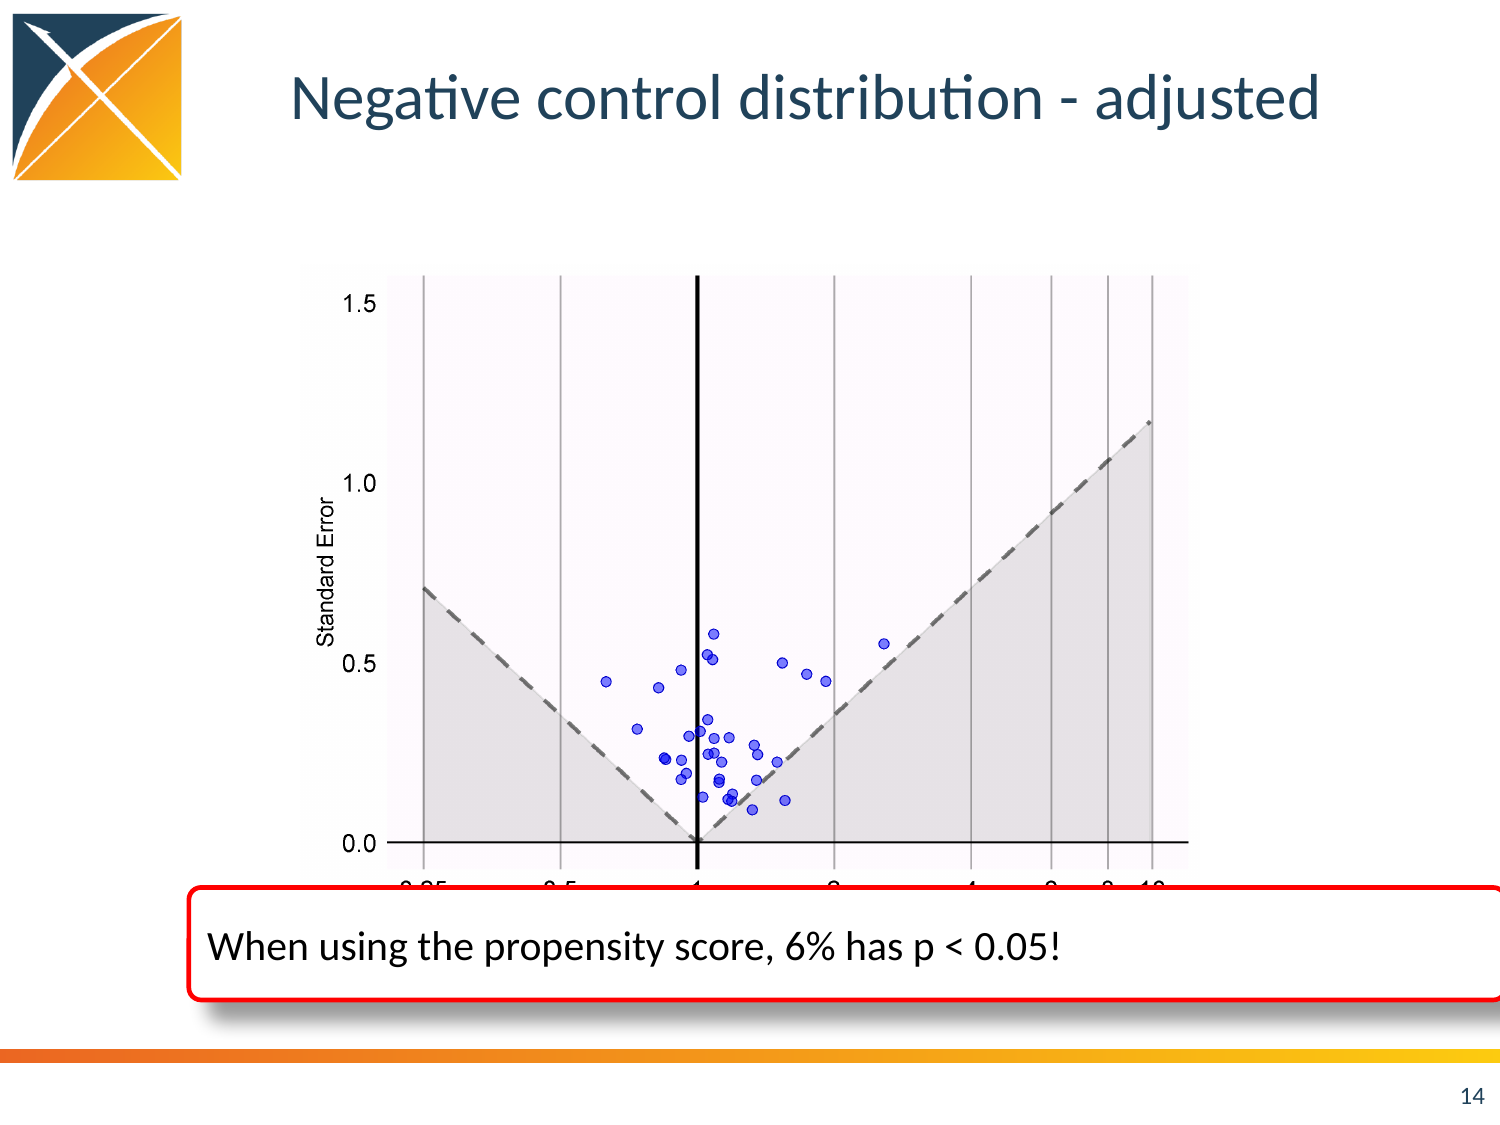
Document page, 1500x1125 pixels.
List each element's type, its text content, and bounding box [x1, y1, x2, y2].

slide_number 14 [1149, 1065, 1500, 1125]
title Negative control distribution - adjusted [187, 24, 1425, 163]
text_box When using the propensity score, 6% has p < 0.05! [186, 885, 1500, 1003]
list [299, 264, 1201, 941]
picture [0, 0, 206, 200]
